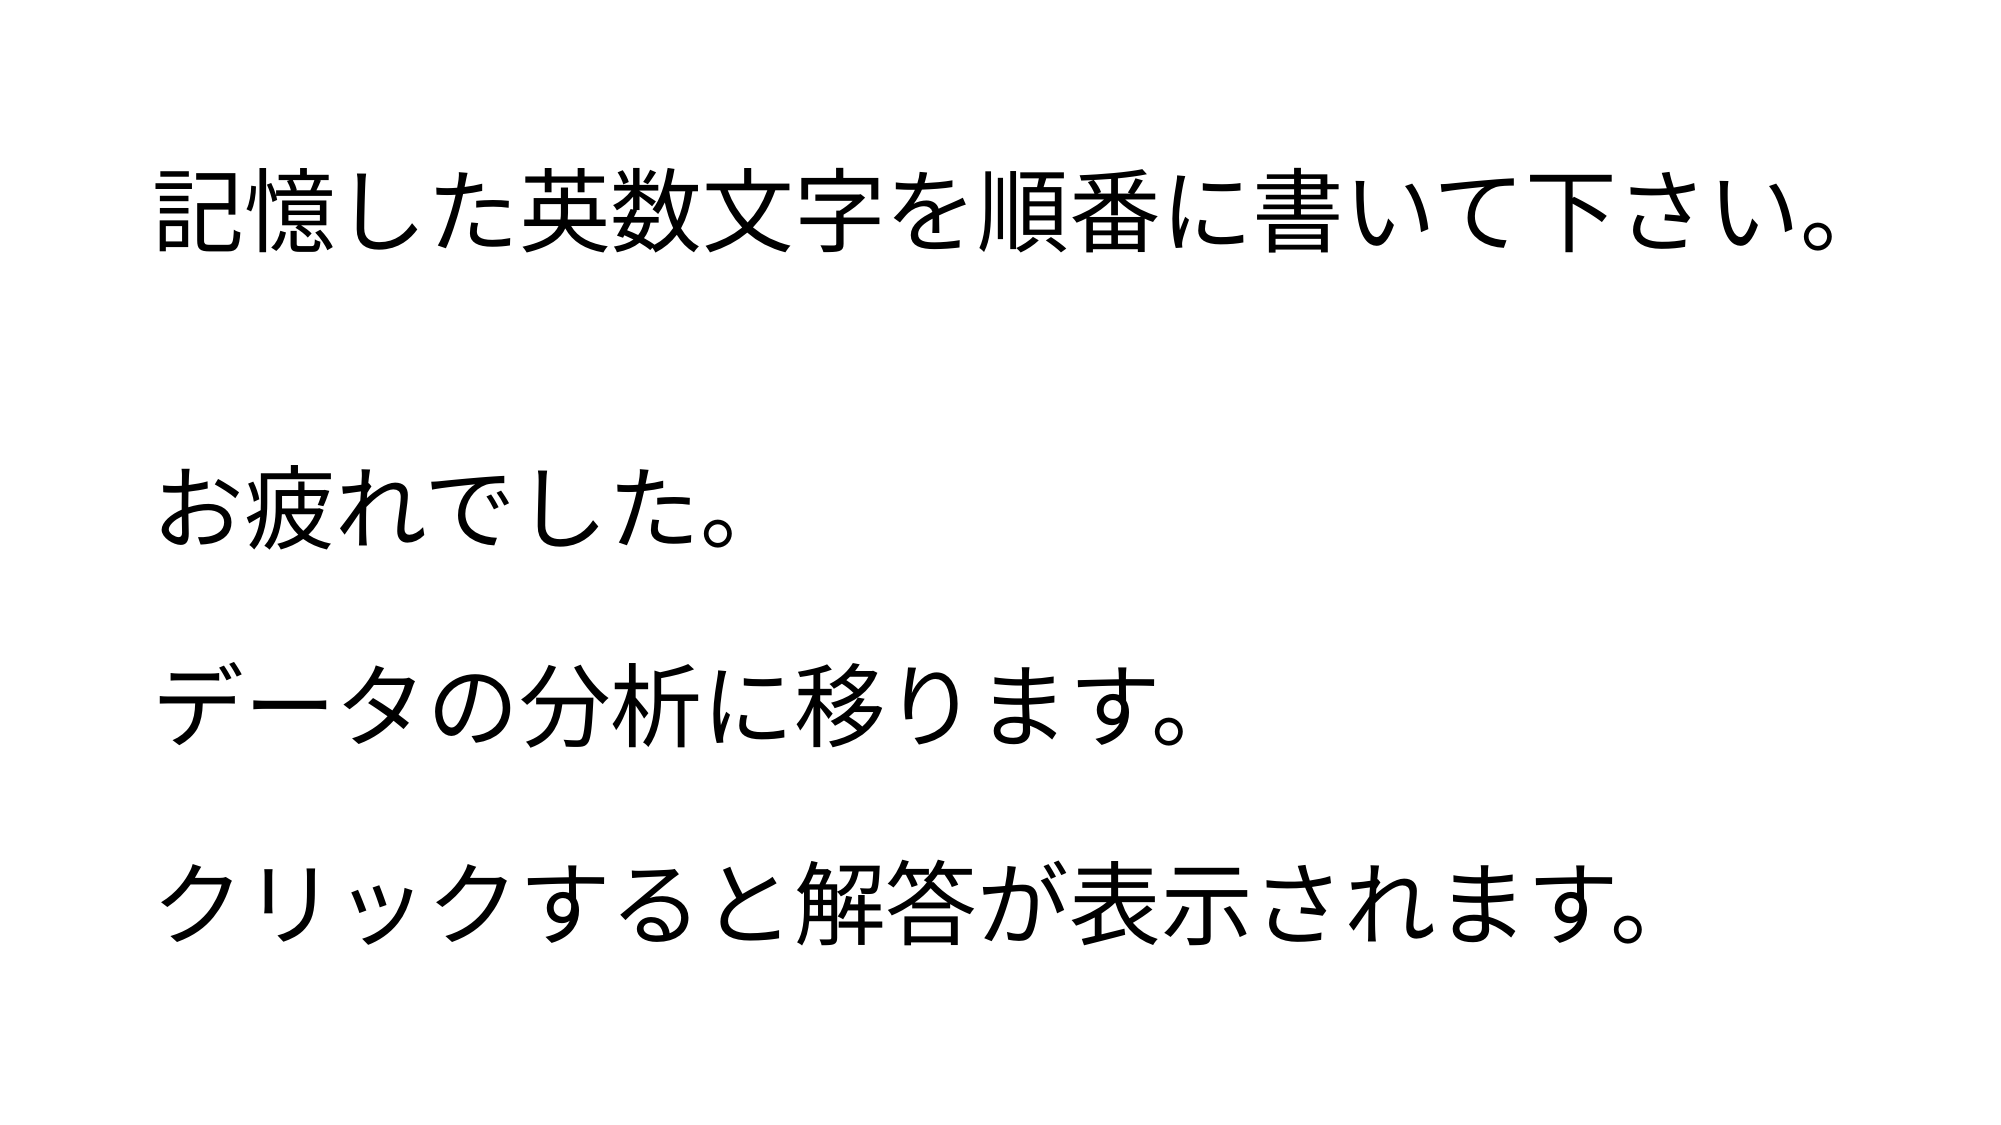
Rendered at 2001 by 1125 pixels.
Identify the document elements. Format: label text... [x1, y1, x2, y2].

title 記憶した英数文字を順番に書いて下さい。 お疲れでした。 データの分析に移ります。 クリックすると解答が表示されます。 [137, 105, 1863, 1020]
